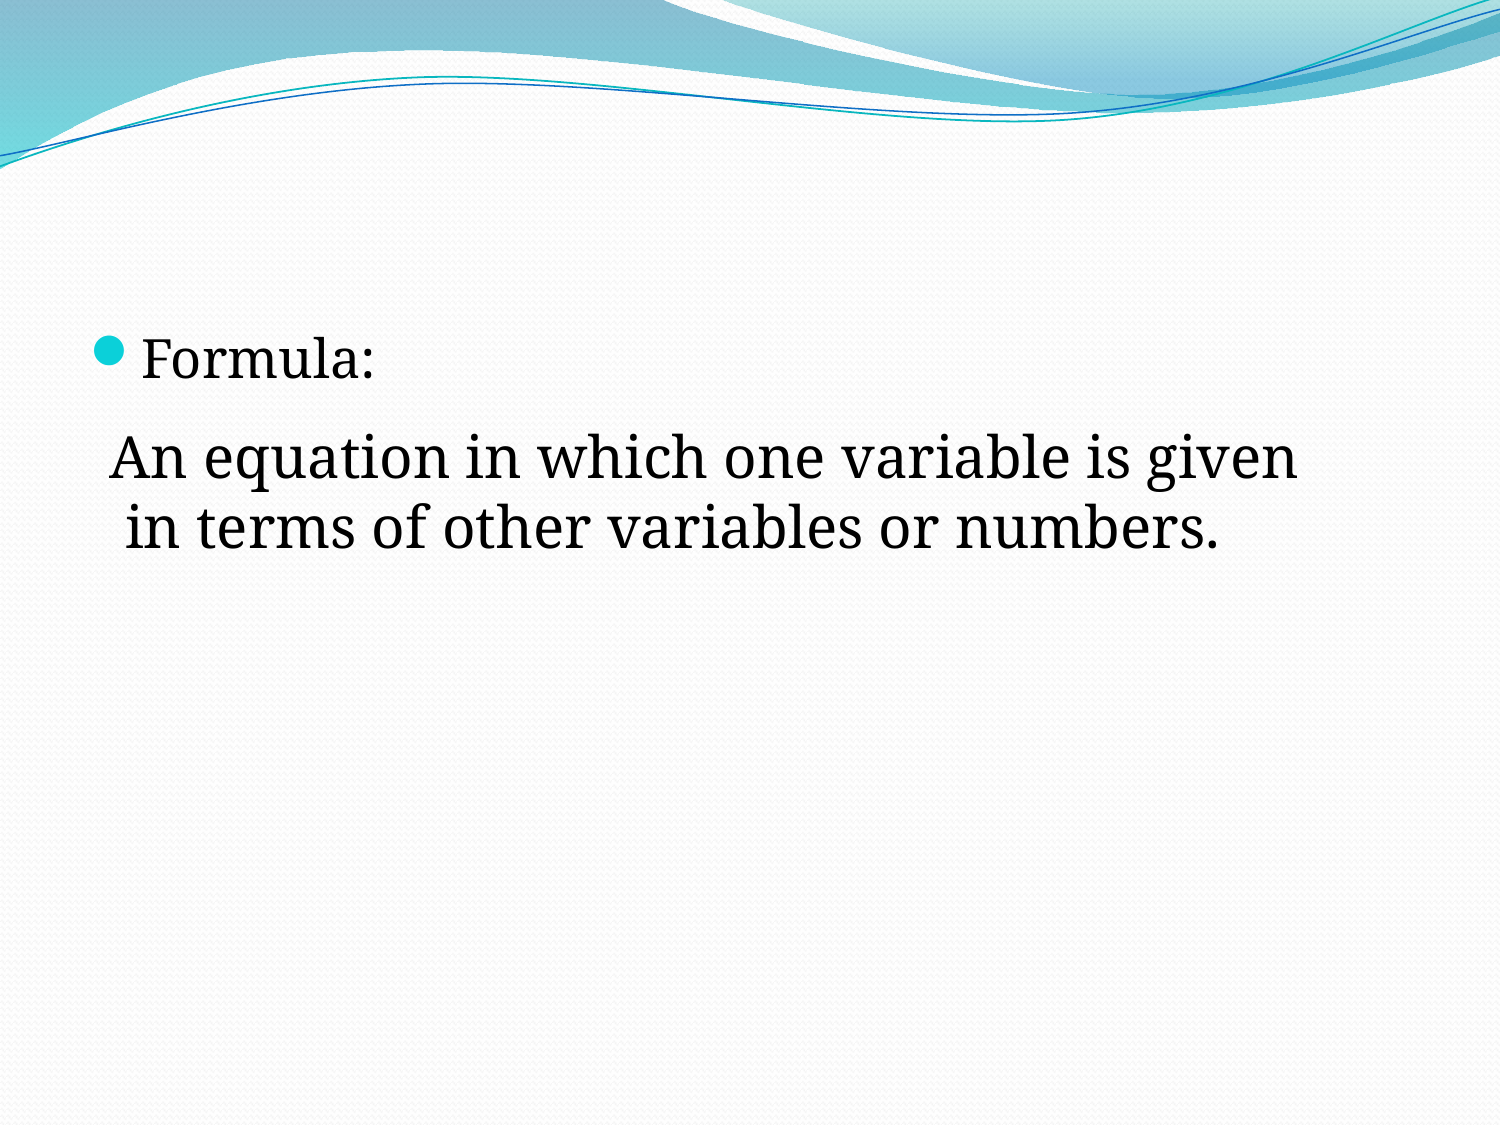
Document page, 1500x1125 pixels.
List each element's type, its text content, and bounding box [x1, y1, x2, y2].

text_box An equation in which one variable is given in terms of other variables or numbers. [94, 412, 1315, 568]
list Formula: [75, 317, 1425, 1038]
